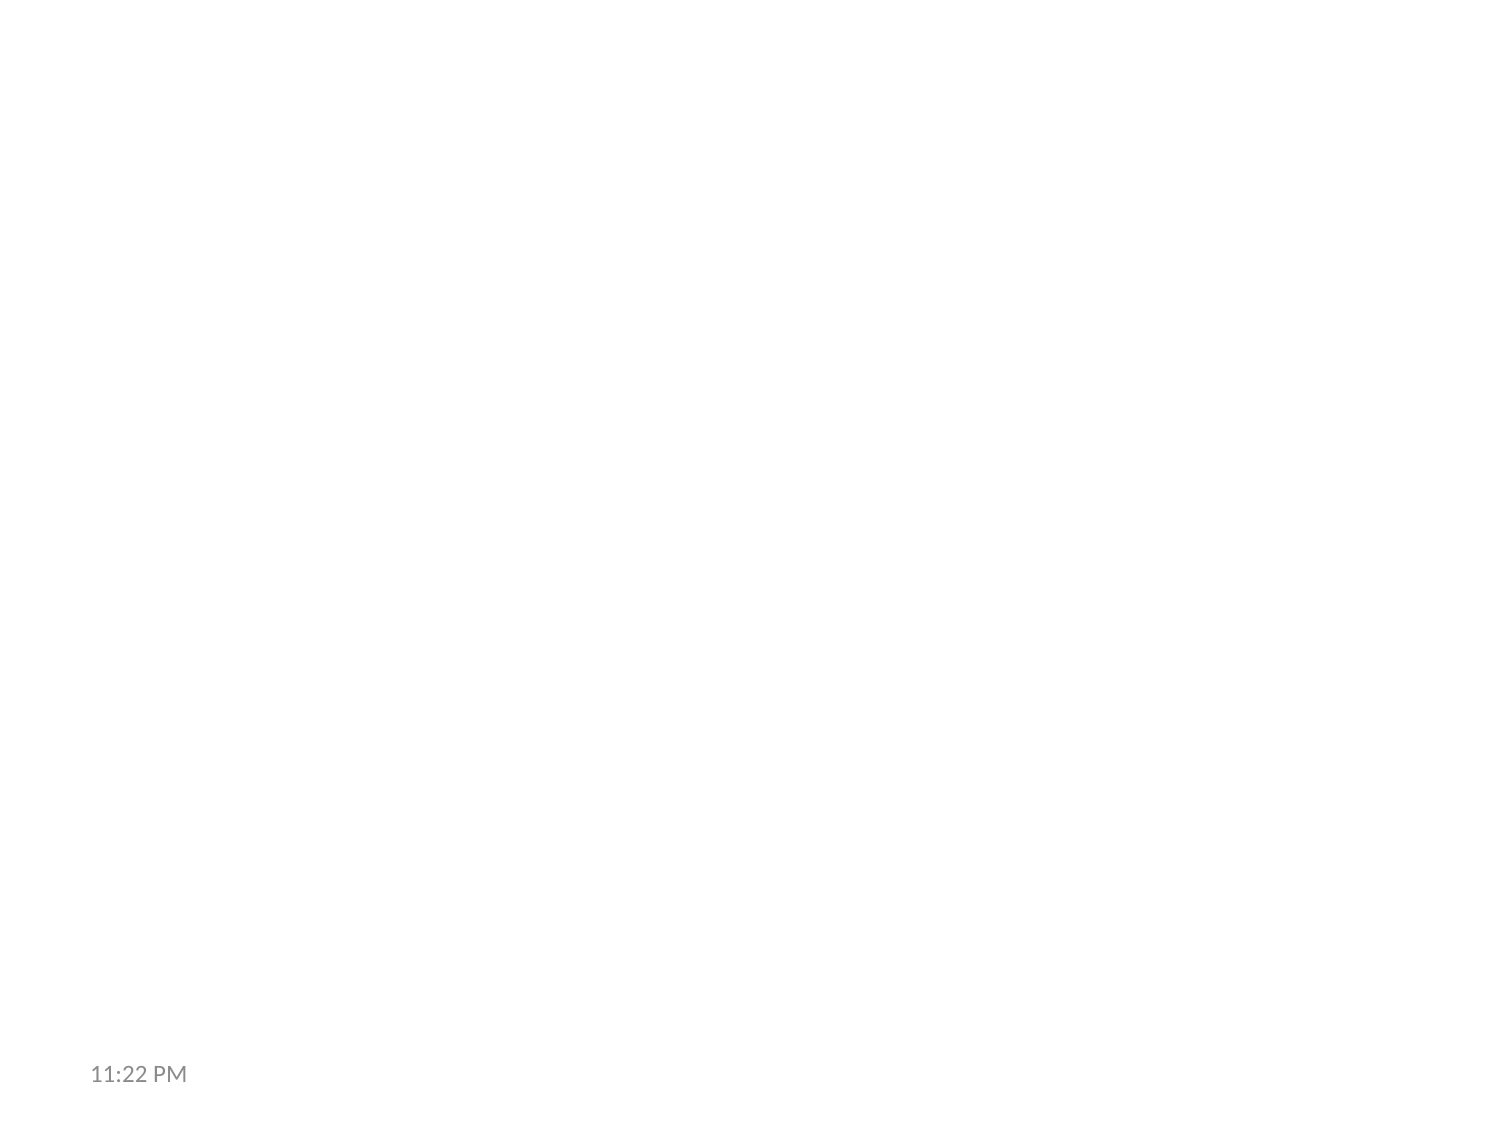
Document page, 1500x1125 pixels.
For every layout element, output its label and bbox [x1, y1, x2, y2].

slide_number [75, 1042, 425, 1103]
